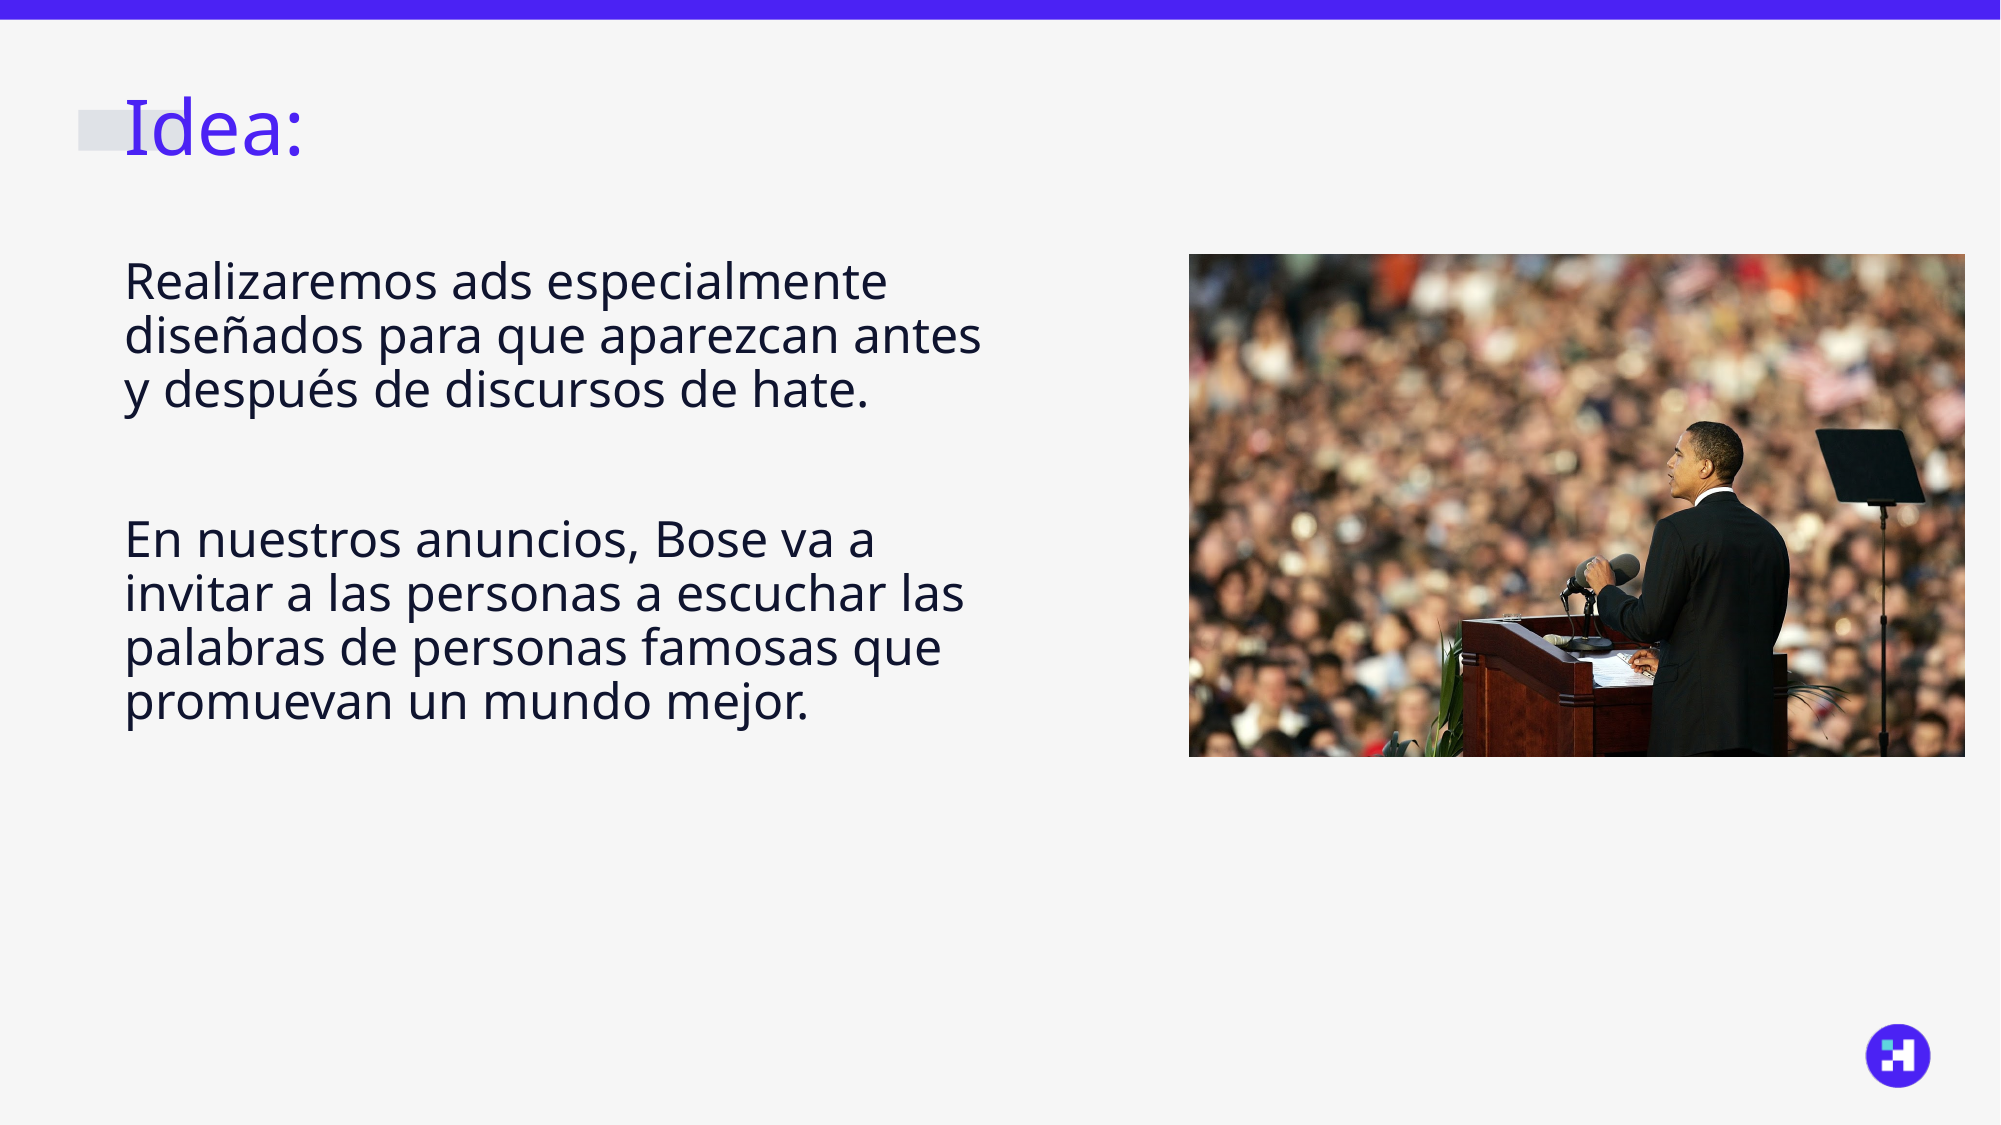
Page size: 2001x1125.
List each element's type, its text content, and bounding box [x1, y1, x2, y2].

picture [1853, 1015, 1940, 1095]
list Realizaremos ads especialmente diseñados para que aparezcan antes y después de discursos de hate. En nuestros anuncios, Bose va a invitar a las personas a escuchar las palabras de personas famosas que promuevan un mundo mejor. [104, 246, 1005, 955]
picture [1188, 254, 1965, 757]
title Idea: [104, 60, 1379, 200]
